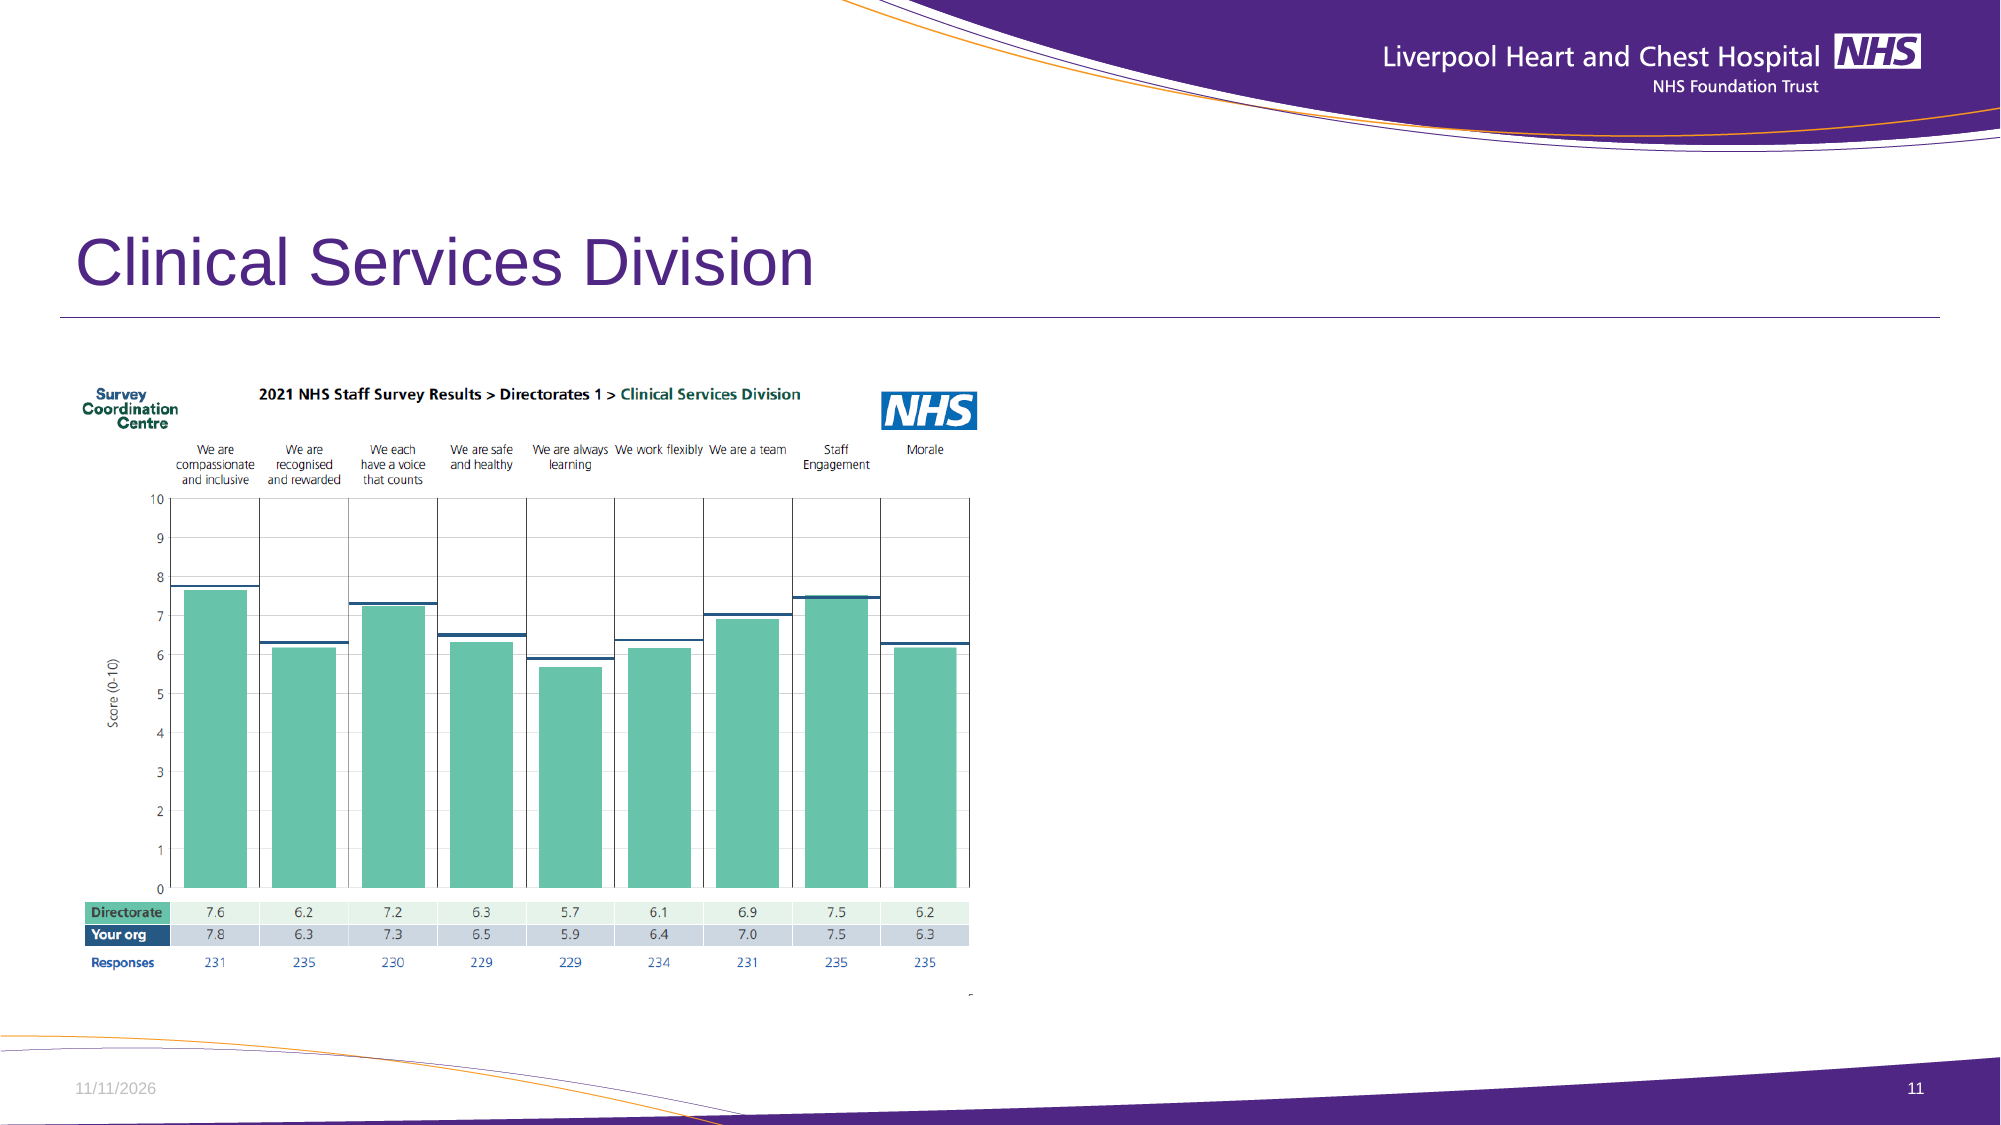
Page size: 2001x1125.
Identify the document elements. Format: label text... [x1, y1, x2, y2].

picture [0, 0, 2001, 1125]
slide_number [60, 1058, 511, 1118]
title Clinical Services Division [60, 168, 1940, 307]
slide_number 11 [1489, 1058, 1940, 1118]
